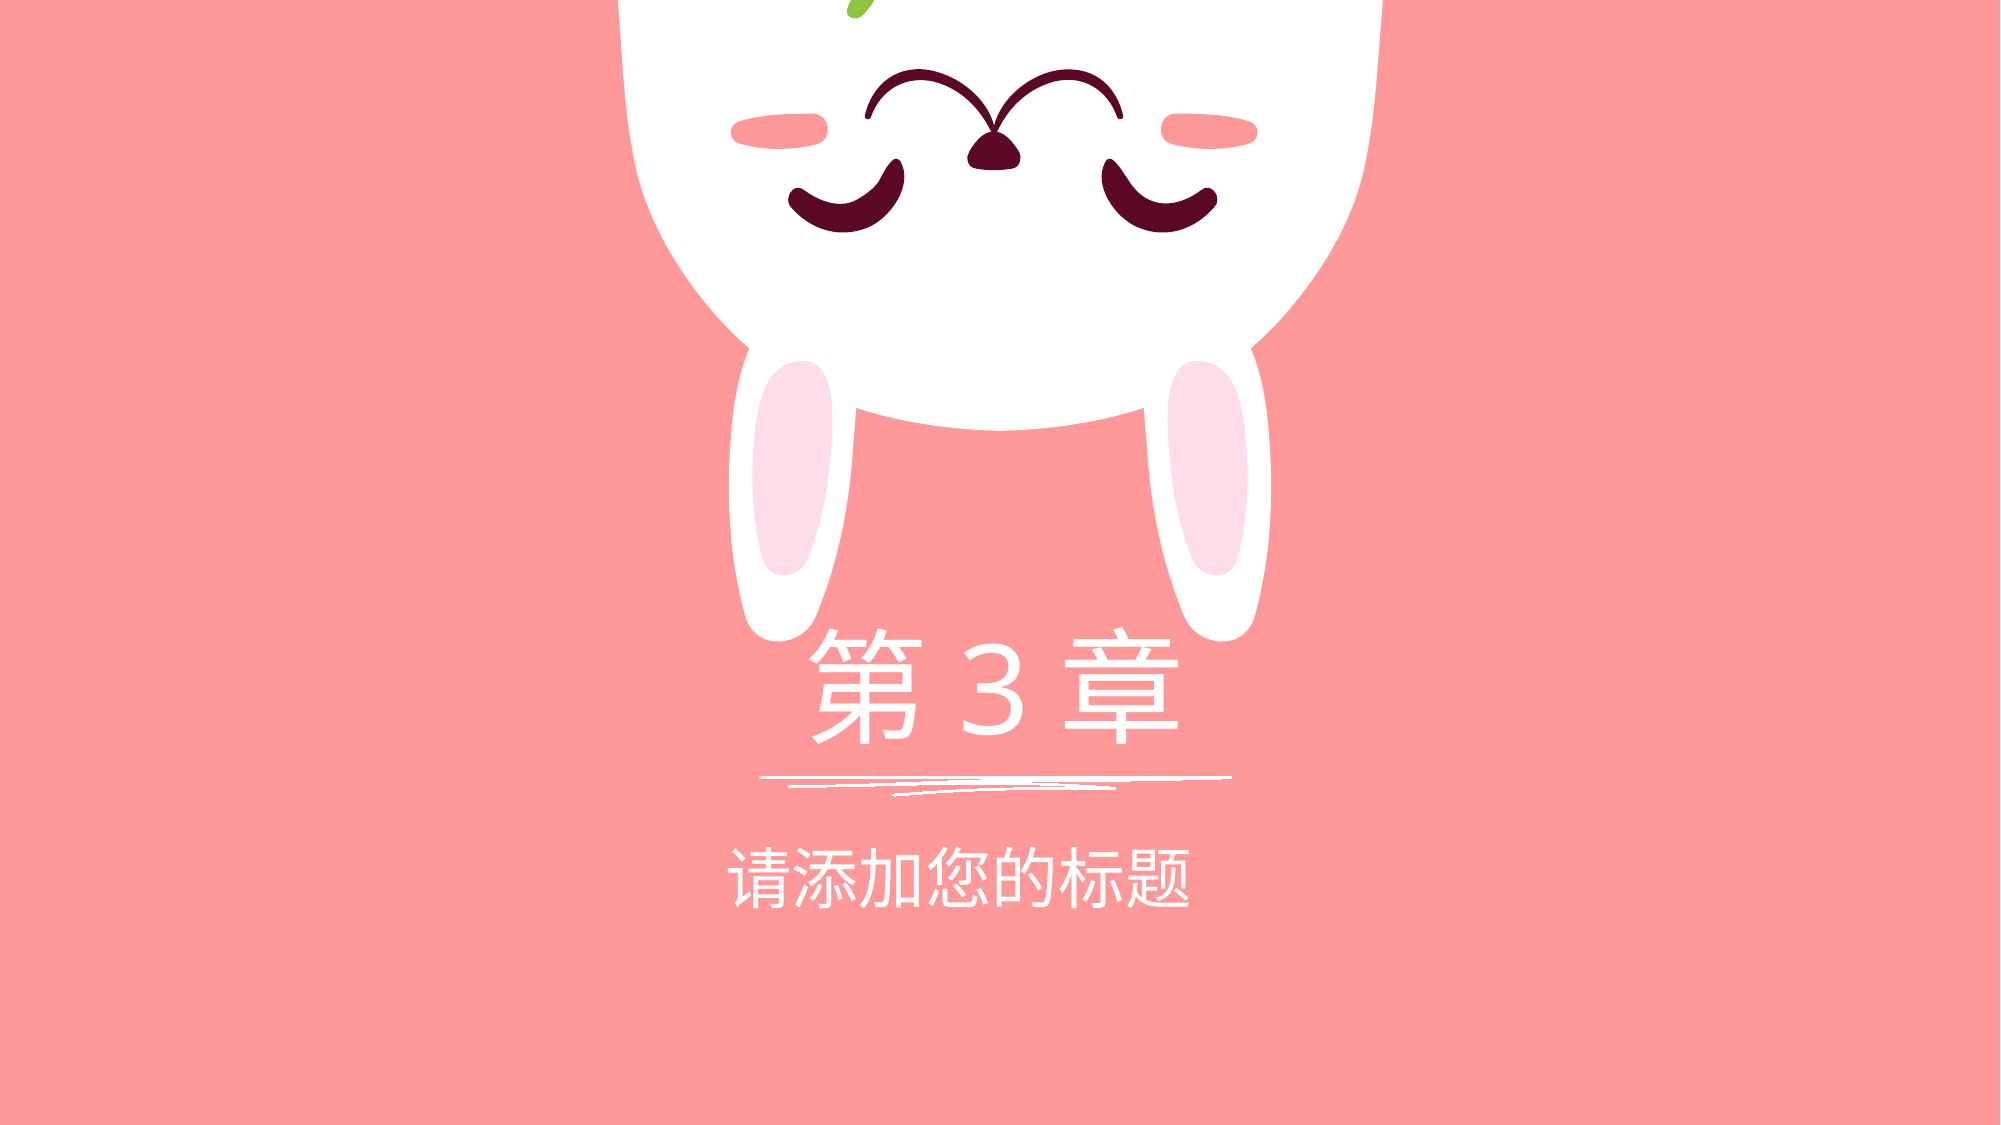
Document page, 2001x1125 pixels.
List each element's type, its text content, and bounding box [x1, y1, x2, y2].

text_box [759, 776, 1232, 797]
text_box 请添加您的标题 [710, 829, 1290, 925]
text_box 第3章 [741, 654, 1246, 743]
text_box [611, 0, 1389, 654]
